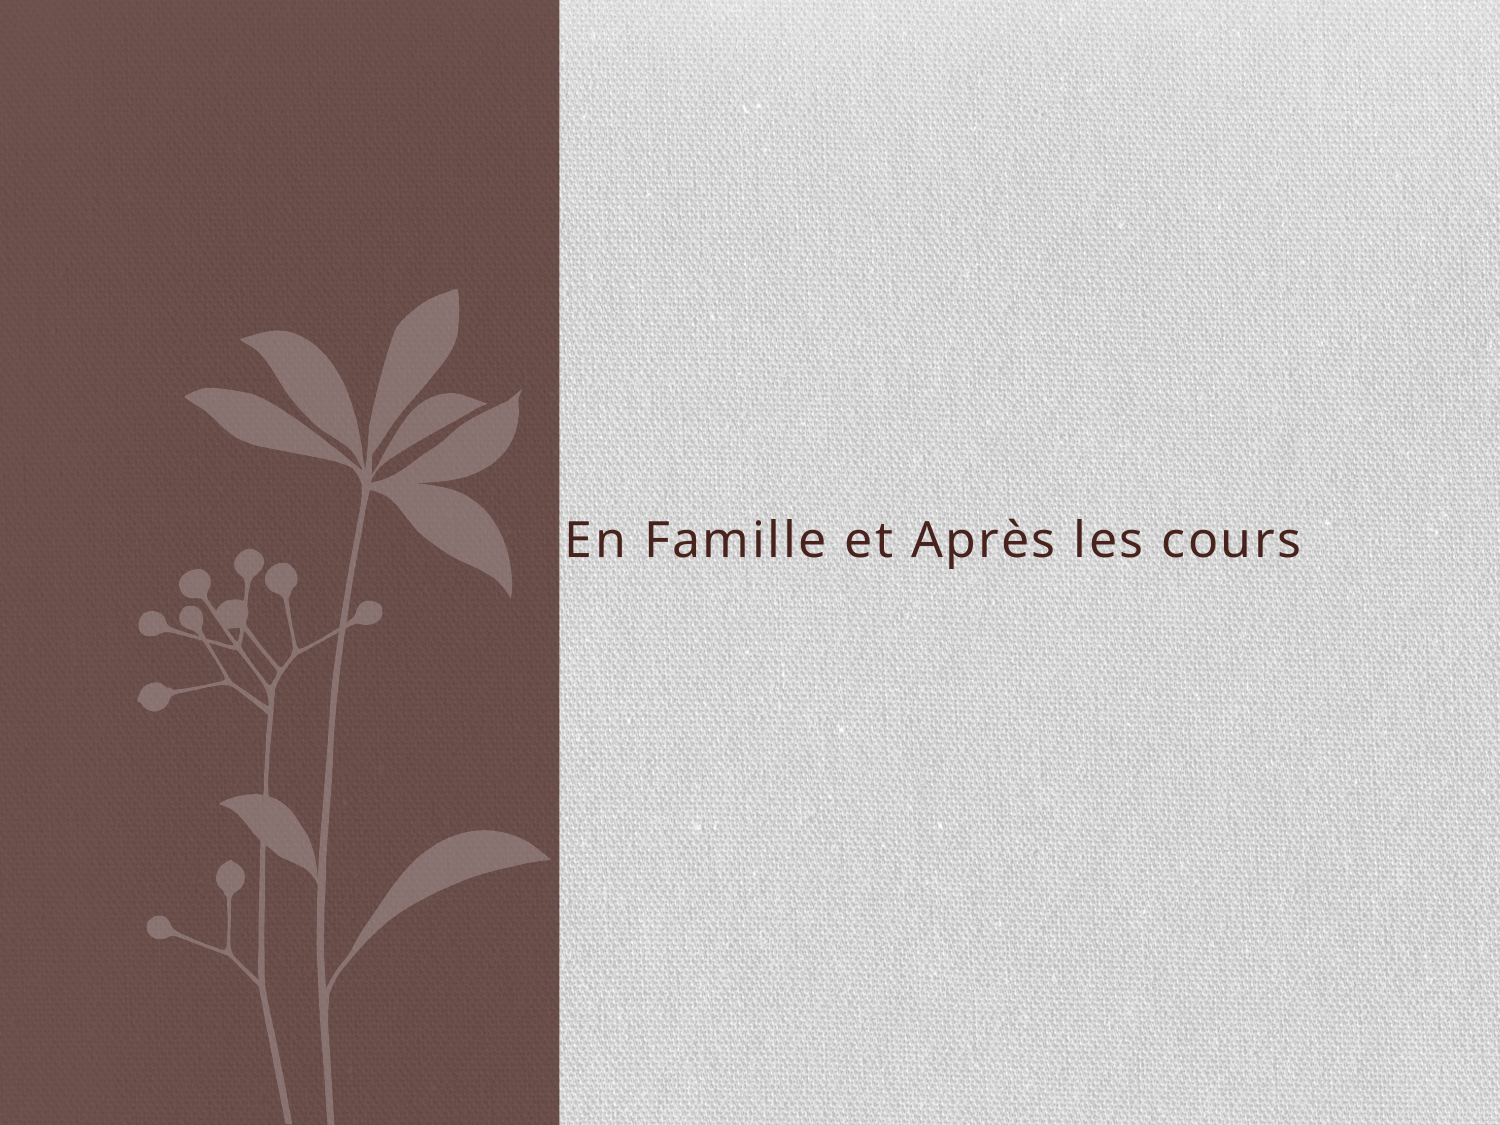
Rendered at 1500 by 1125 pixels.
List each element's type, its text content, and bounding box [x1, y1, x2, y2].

subtitle En Famille et Après les cours [549, 500, 1390, 760]
